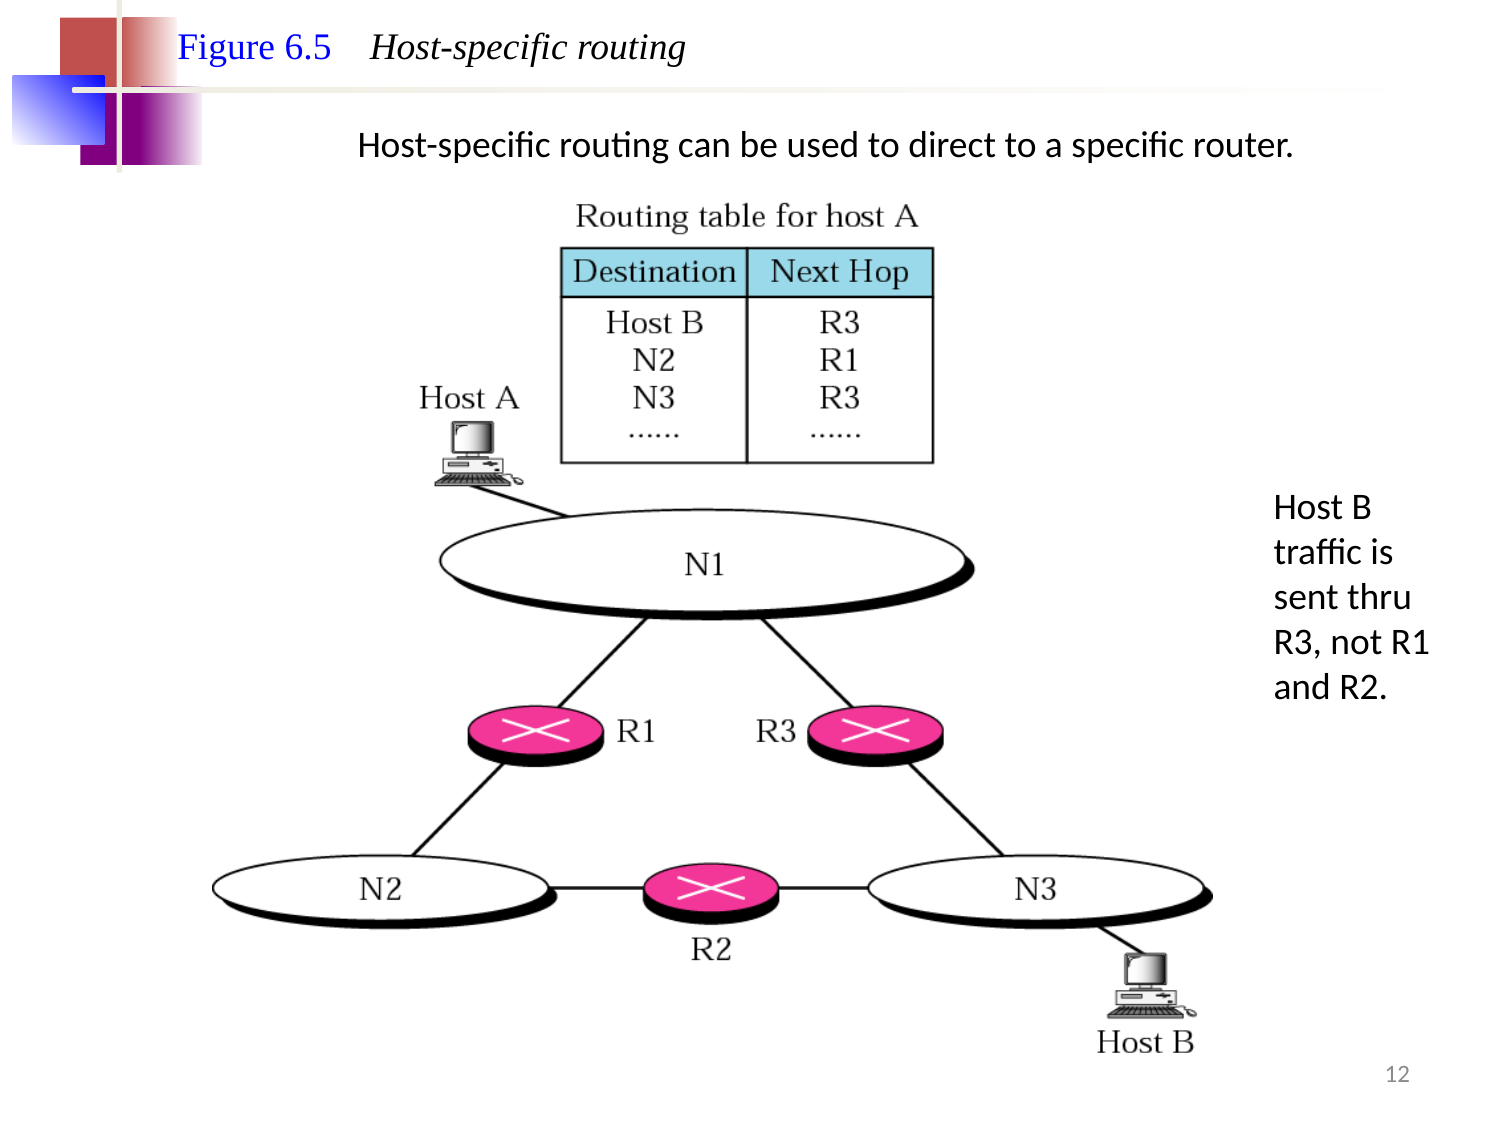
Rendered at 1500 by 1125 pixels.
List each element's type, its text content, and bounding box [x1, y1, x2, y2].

text_box Figure 6.5 Host-specific routing [162, 14, 1100, 75]
text_box [60, 17, 116, 86]
text_box [122, 93, 141, 165]
slide_number 12 [1074, 1042, 1425, 1103]
text_box [141, 93, 202, 165]
text_box Host B traffic is sent thru R3, not R1 and R2. [1258, 474, 1446, 715]
picture [211, 198, 1213, 1063]
text_box [116, 93, 122, 173]
text_box Host-specific routing can be used to direct to a specific router. [342, 112, 1311, 173]
text_box [116, 0, 122, 87]
text_box [122, 17, 177, 86]
text_box [72, 87, 1423, 93]
text_box [80, 93, 116, 165]
text_box [12, 75, 105, 145]
